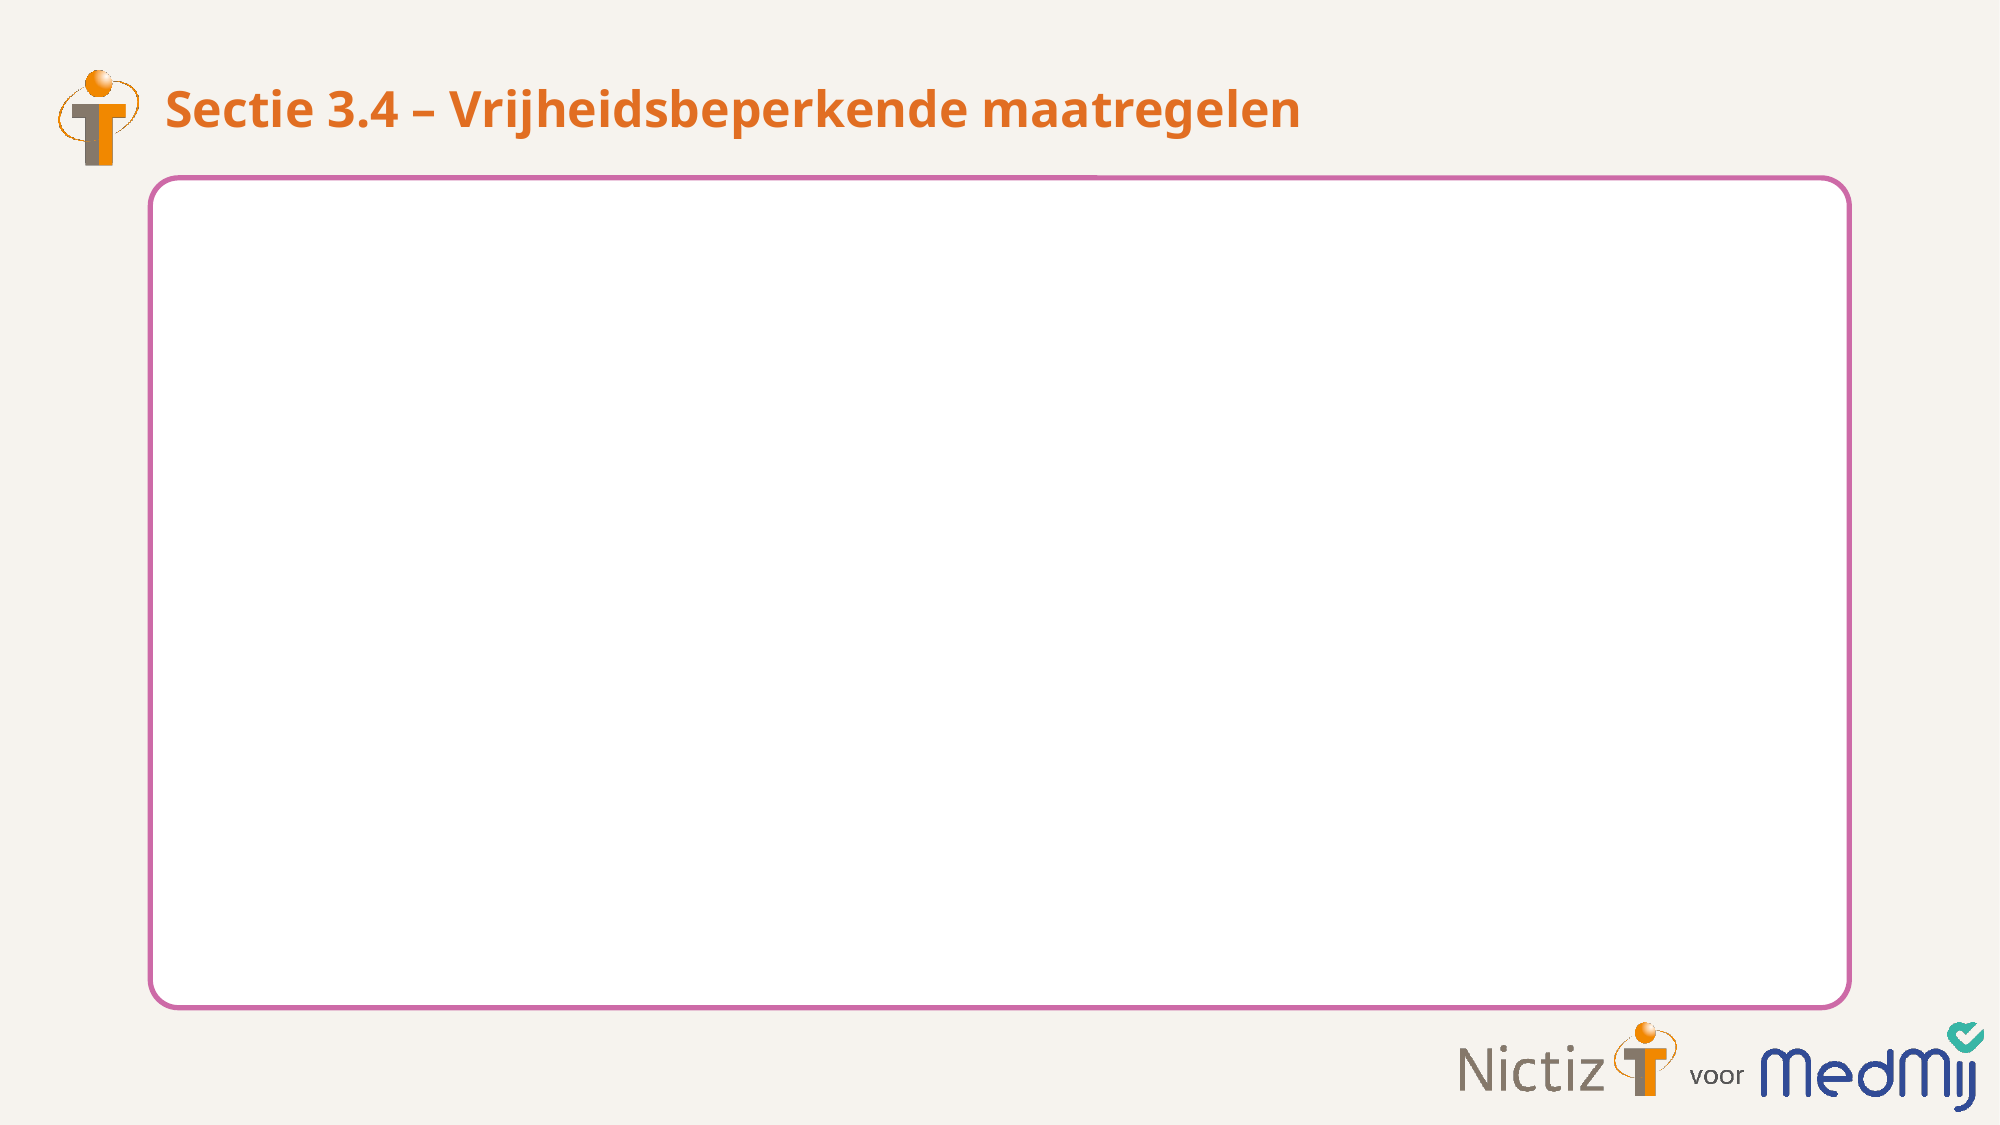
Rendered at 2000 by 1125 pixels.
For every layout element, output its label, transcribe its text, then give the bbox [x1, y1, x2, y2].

picture [50, 66, 151, 187]
title Sectie 3.4 – Vrijheidsbeperkende maatregelen [150, 76, 1850, 165]
picture [1457, 1019, 1988, 1113]
